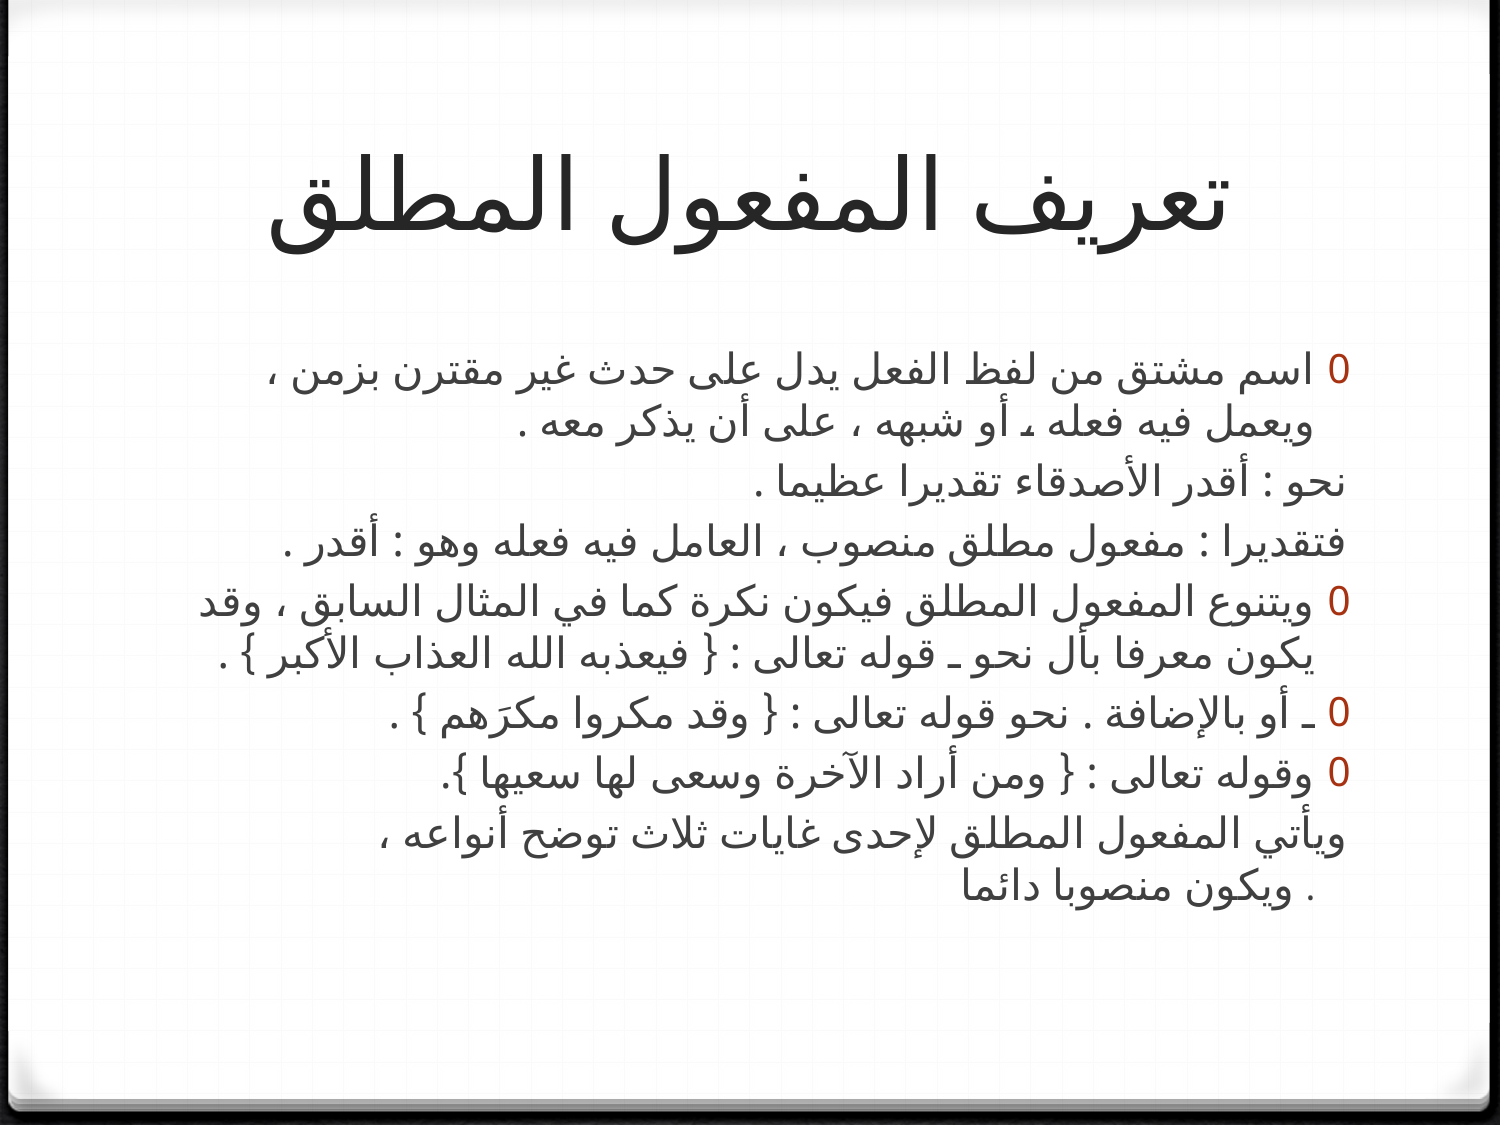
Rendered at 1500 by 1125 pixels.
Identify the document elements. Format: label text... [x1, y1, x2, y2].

title تعريف المفعول المطلق [90, 71, 1410, 309]
list اسم مشتق من لفظ الفعل يدل على حدث غير مقترن بزمن ، ويعمل فيه فعله ، أو شبهه ، على أن يذكر معه . نحو : أقدر الأصدقاء تقديرا عظيما . فتقديرا : مفعول مطلق منصوب ، العامل فيه فعله وهو : أقدر . ويتنوع المفعول المطلق فيكون نكرة كما في المثال السابق ، وقد يكون معرفا بأل نحو ـ قوله تعالى : { فيعذبه الله العذاب الأكبر } . ـ أو بالإضافة . نحو قوله تعالى : { وقد مكروا مكرَهم } . وقوله تعالى : { ومن أراد الآخرة وسعى لها سعيها }. ويأتي المفعول المطلق لإحدى غايات ثلاث توضح أنواعه ، ويكون منصوبا دائما . [137, 334, 1363, 983]
picture [0, 0, 1500, 1125]
